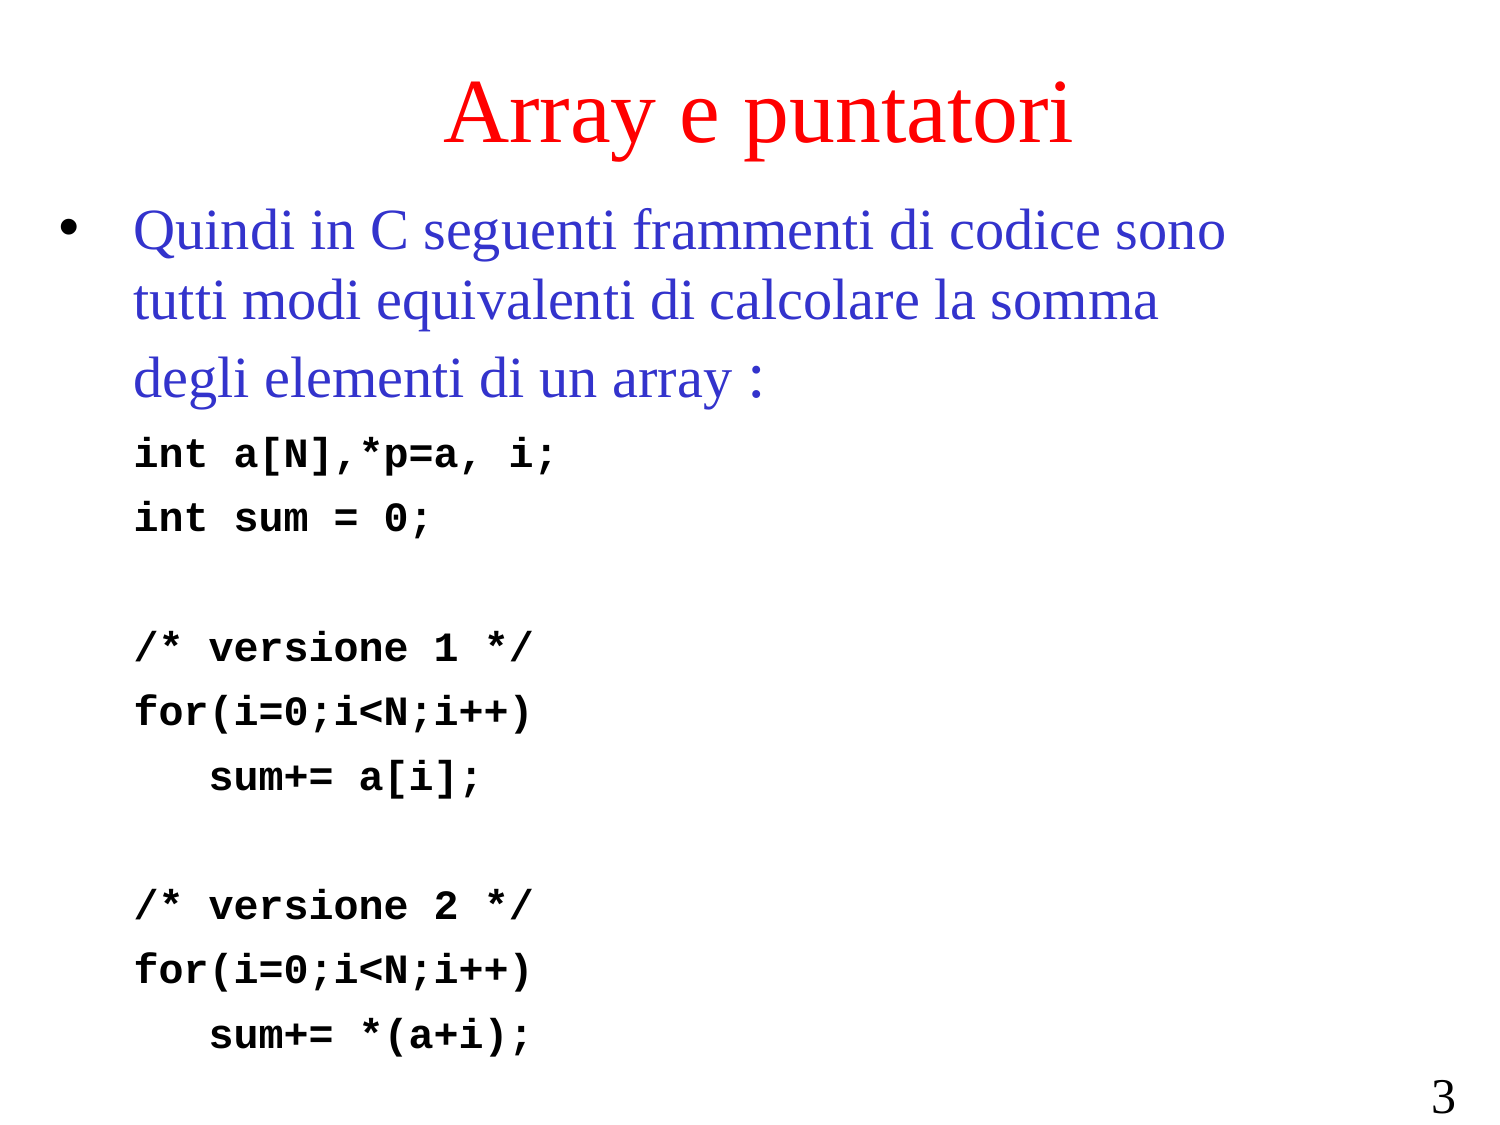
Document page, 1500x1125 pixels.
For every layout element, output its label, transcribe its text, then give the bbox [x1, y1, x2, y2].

title Array e puntatori [43, 0, 1475, 213]
slide_number 30 [1416, 1056, 1486, 1123]
list Quindi in C seguenti frammenti di codice sono tutti modi equivalenti di calcolare la somma degli elementi di un array : int a[N],*p=a, i; int sum = 0; /* versione 1 */ for(i=0;i<N;i++) sum+= a[i]; /* versione 2 */ for(i=0;i<N;i++) sum+= *(a+i); [43, 183, 1296, 1036]
